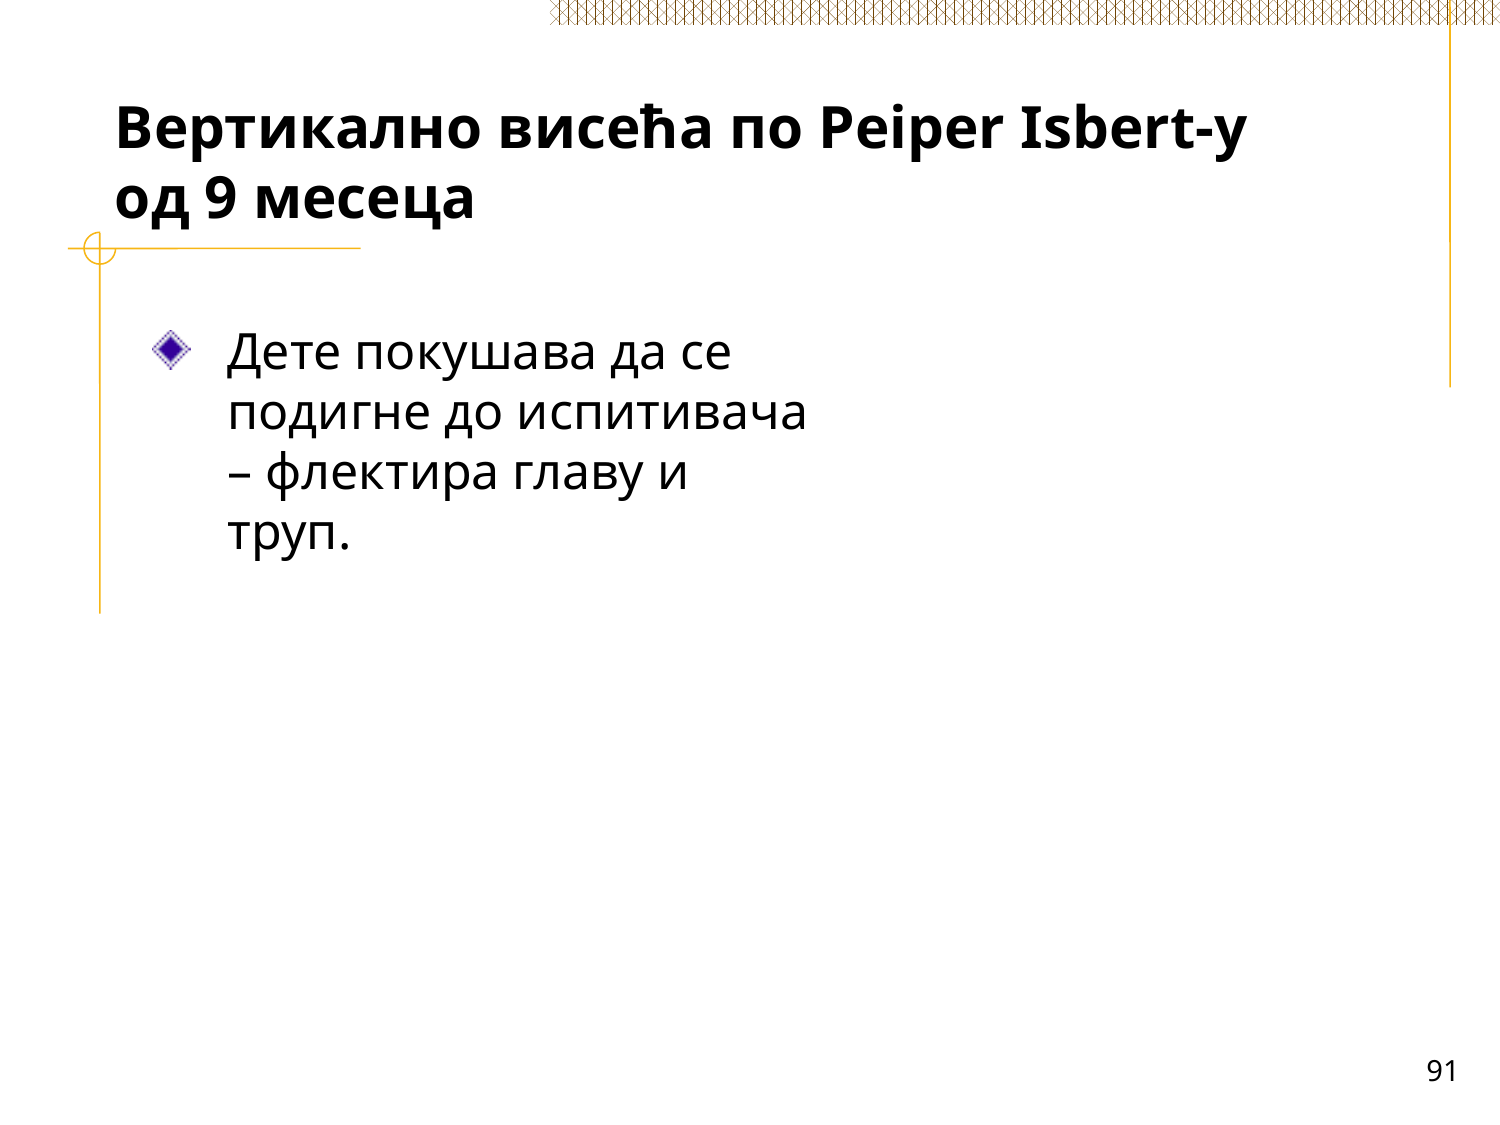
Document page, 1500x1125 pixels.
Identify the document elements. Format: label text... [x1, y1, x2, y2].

slide_number 91 [1162, 1025, 1475, 1100]
title Вертикално висећа по Peiper Isbert-у од 9 месеца [99, 49, 1376, 238]
picture [152, 330, 191, 370]
list Дете покушава да се подигне до испитивача – флектира главу и труп. [137, 312, 826, 988]
